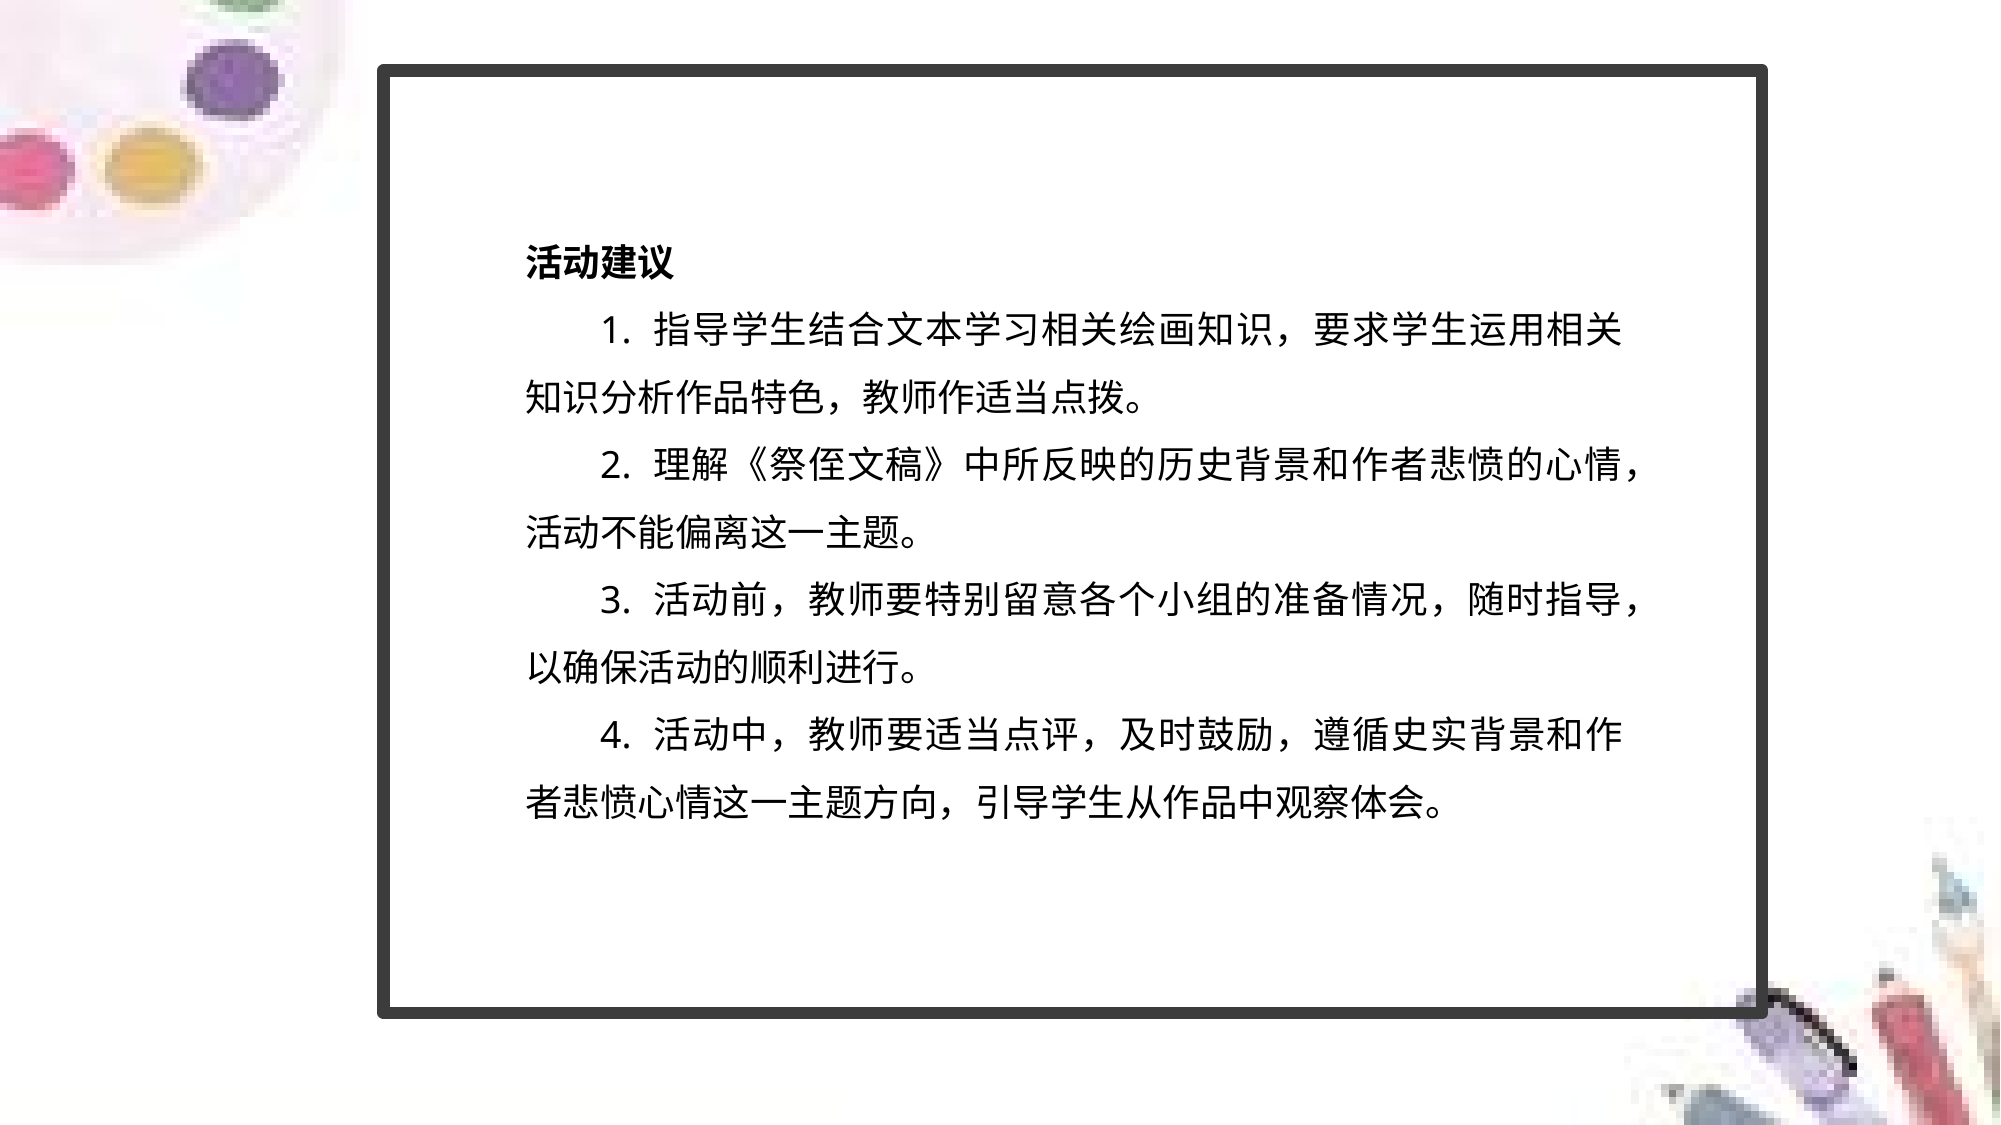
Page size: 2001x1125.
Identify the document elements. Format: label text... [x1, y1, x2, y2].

slide_number [1433, 1042, 1900, 1103]
text_box 活动建议 1. 指导学生结合文本学习相关绘画知识，要求学生运用相关知识分析作品特色，教师作适当点拨。 2. 理解《祭侄文稿》中所反映的历史背景和作者悲愤的心情，活动不能偏离这一主题。 3. 活动前，教师要特别留意各个小组的准备情况，随时指导，以确保活动的顺利进行。 4. 活动中，教师要适当点评，及时鼓励，遵循史实背景和作者悲愤心情这一主题方向，引导学生从作品中观察体会。 [510, 208, 1638, 832]
text_box [382, 68, 1764, 1015]
picture [0, 0, 2000, 1125]
